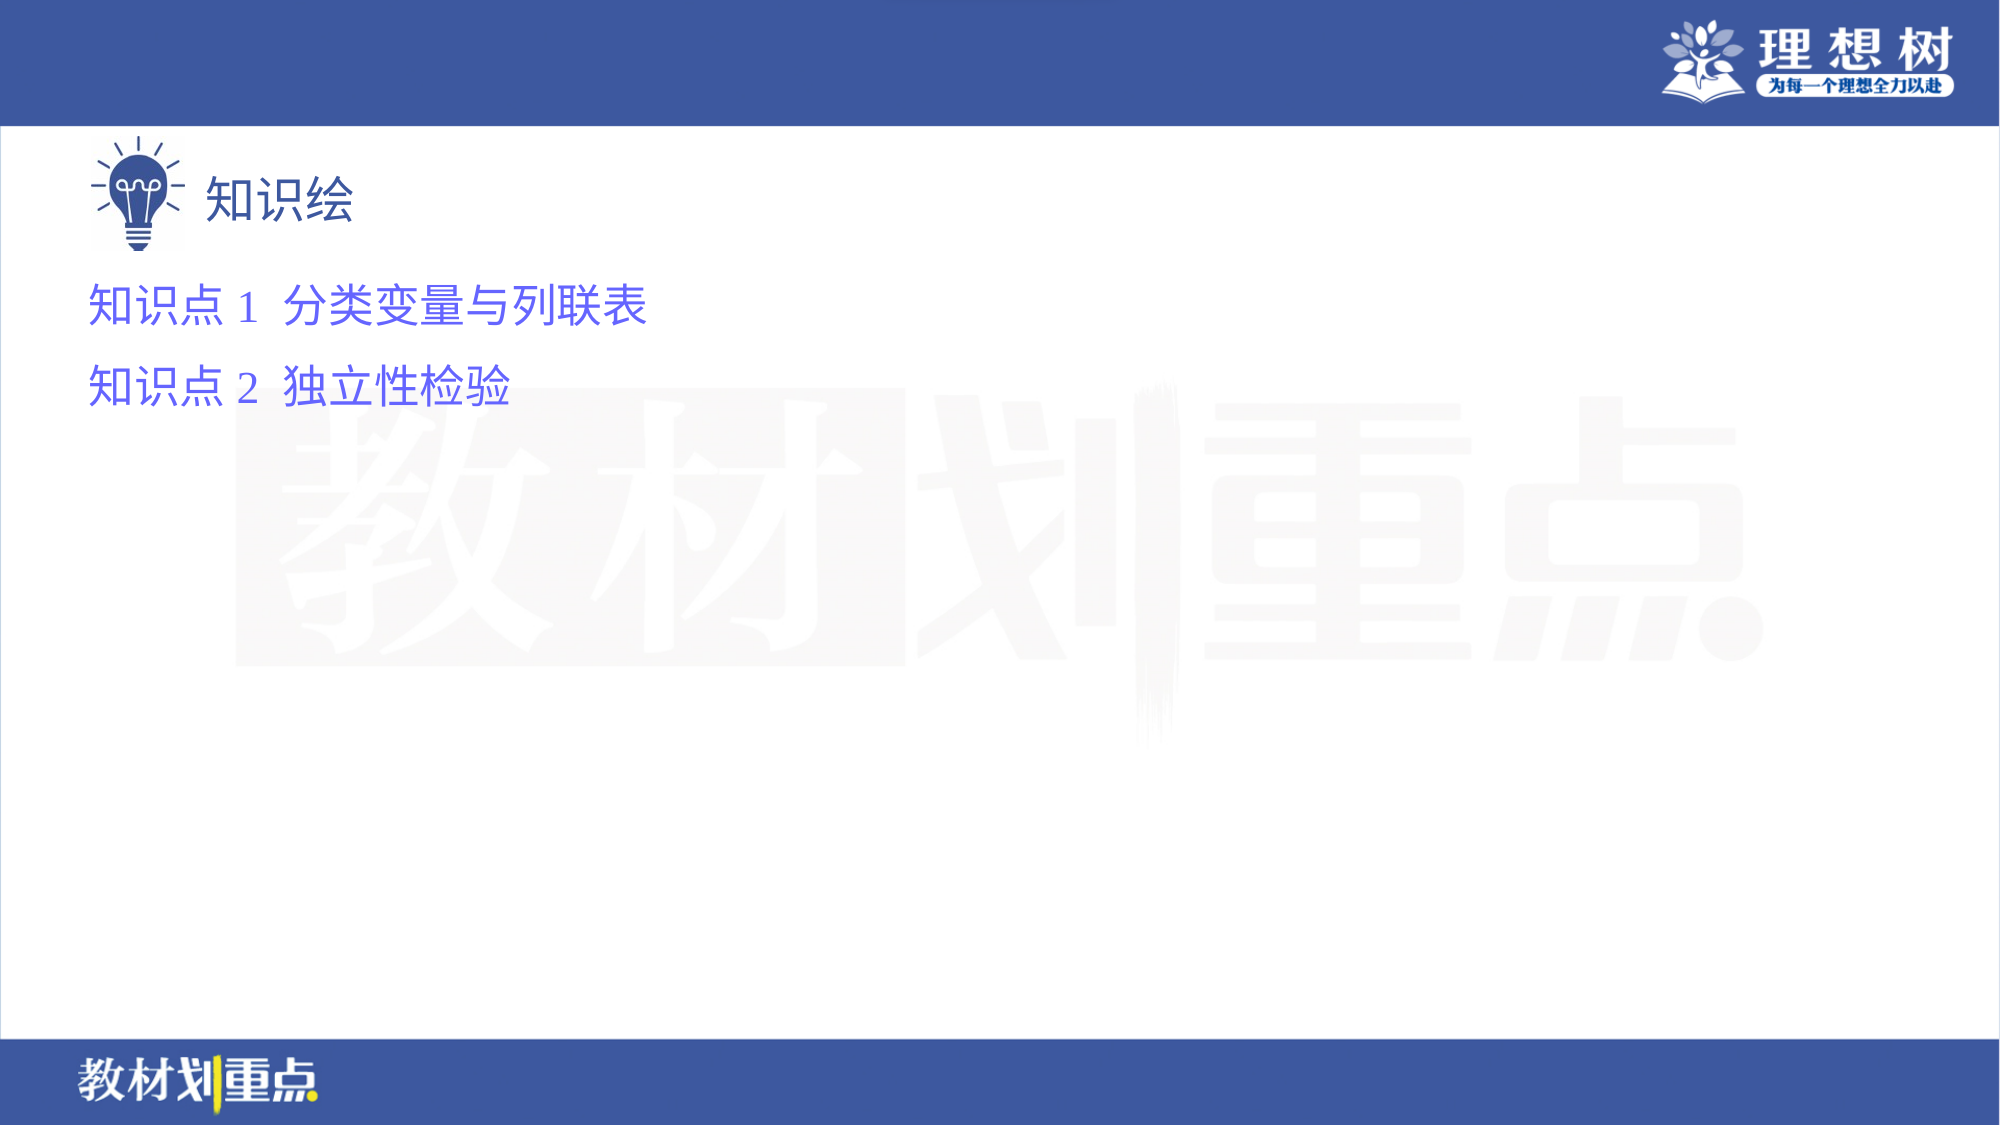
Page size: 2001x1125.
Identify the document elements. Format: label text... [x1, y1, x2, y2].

text_box 知识点2 独立性检验 [88, 331, 1911, 471]
text_box 知识绘 [205, 155, 501, 242]
picture [0, 0, 2000, 1125]
text_box 知识点1 分类变量与列联表 [88, 250, 1911, 331]
